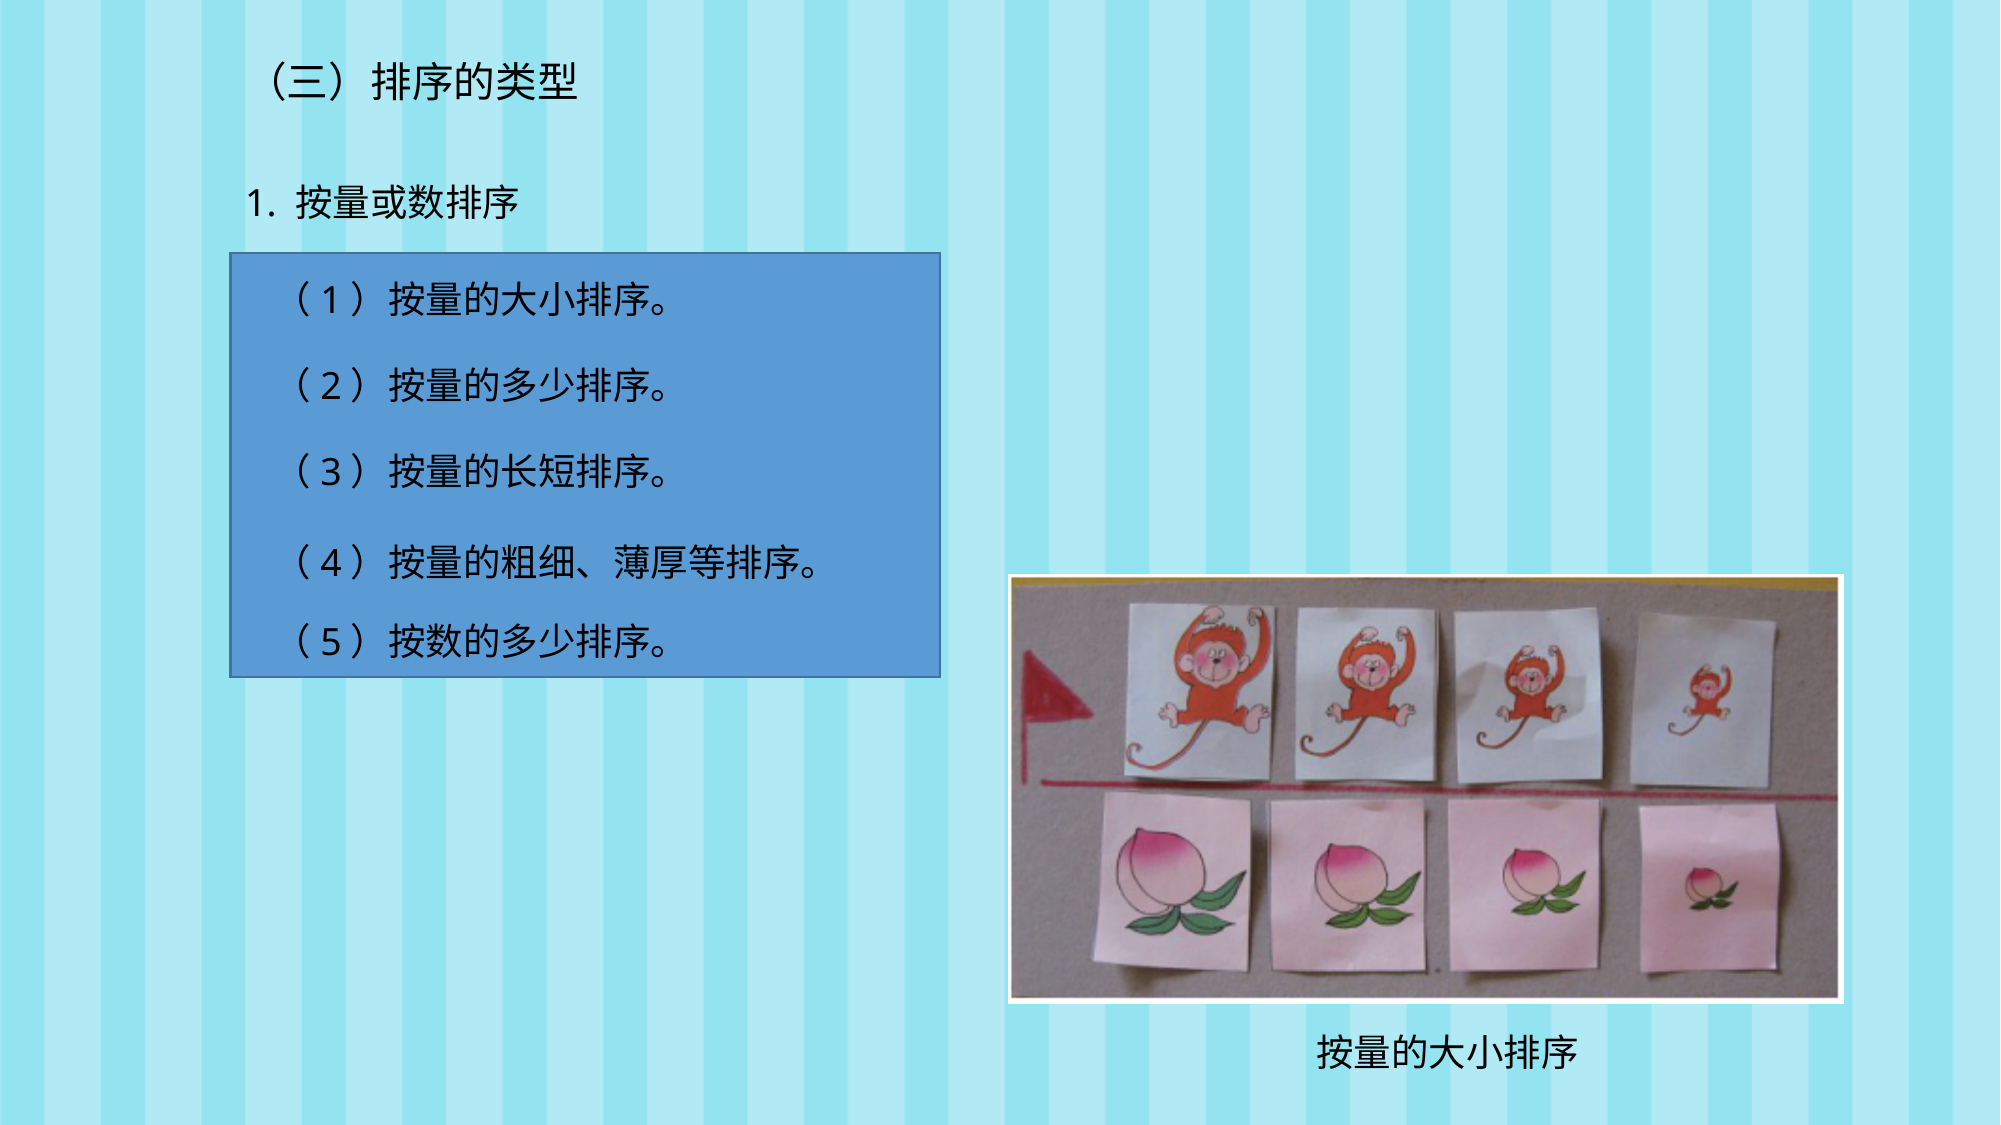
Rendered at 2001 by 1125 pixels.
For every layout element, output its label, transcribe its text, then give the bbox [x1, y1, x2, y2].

text_box （5）按数的多少排序。 [259, 611, 850, 671]
text_box （1）按量的大小排序。 [259, 268, 850, 329]
text_box [229, 252, 941, 678]
text_box （3）按量的长短排序。 [259, 440, 850, 501]
picture [0, 0, 2000, 1125]
text_box （2）按量的多少排序。 [259, 354, 850, 415]
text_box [1008, 574, 1844, 1083]
text_box （三）排序的类型 [230, 48, 770, 114]
text_box （4）按量的粗细、薄厚等排序。 [259, 531, 850, 592]
text_box 1. 按量或数排序 [230, 171, 1231, 231]
